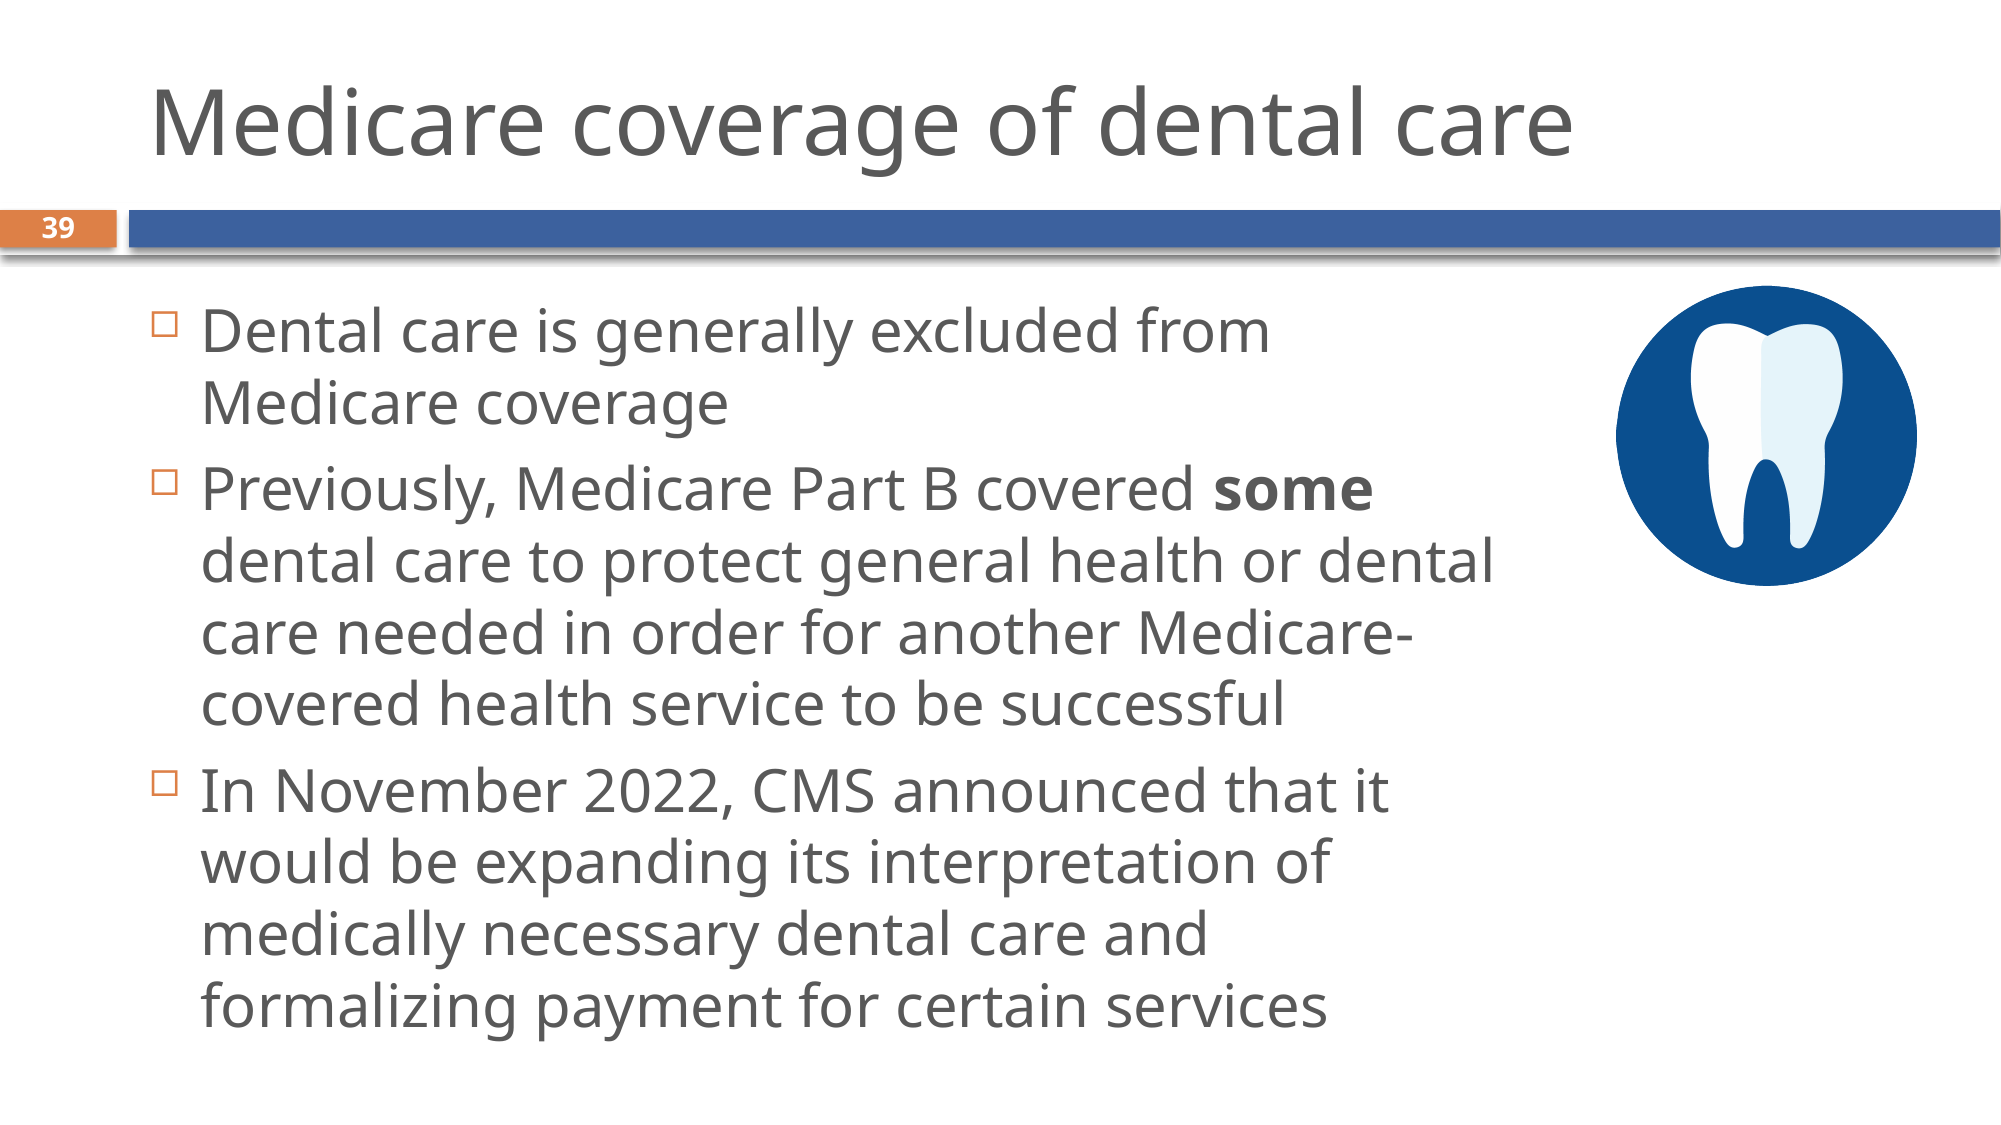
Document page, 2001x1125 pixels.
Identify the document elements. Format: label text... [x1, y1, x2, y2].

title Medicare coverage of dental care [133, 37, 1918, 200]
list Dental care is generally excluded from Medicare coverage Previously, Medicare Part B covered some dental care to protect general health or dental care needed in order for another Medicare-covered health service to be successful In November 2022, CMS announced that it would be expanding its interpretation of medically necessary dental care and formalizing payment for certain services [133, 285, 1556, 1054]
slide_number 39 [0, 208, 117, 249]
picture [1616, 285, 1917, 587]
